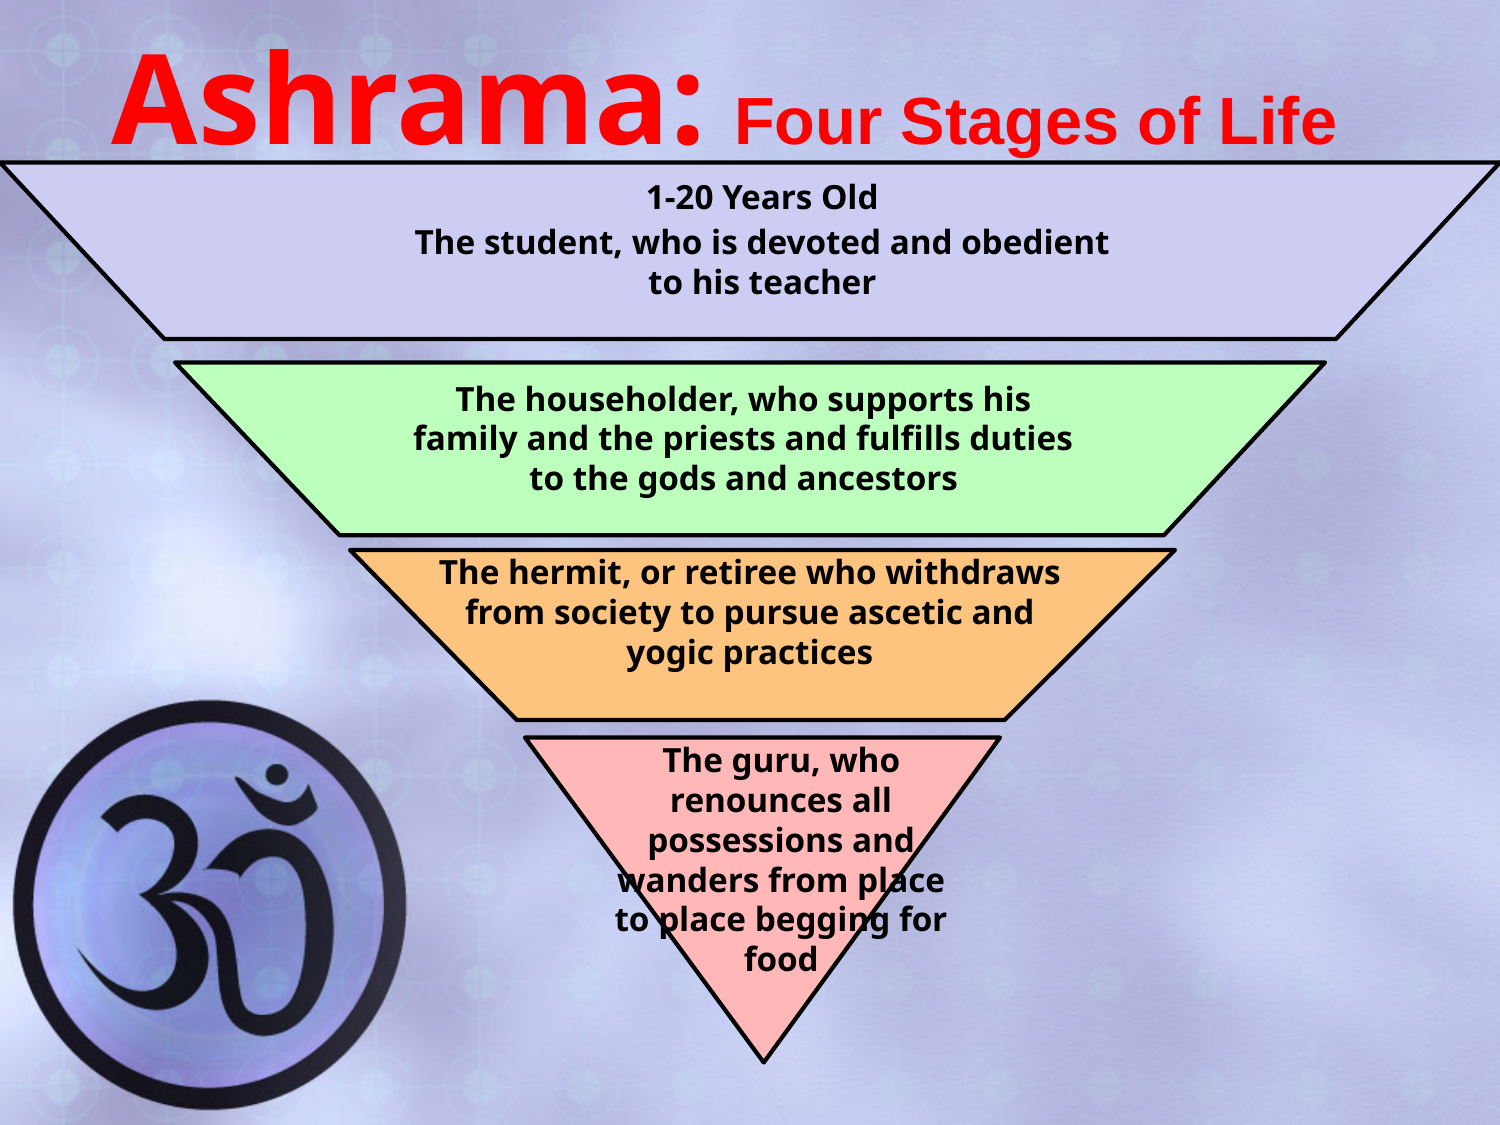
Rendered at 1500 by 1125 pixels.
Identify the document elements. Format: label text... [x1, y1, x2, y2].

text_box [513, 717, 1008, 721]
text_box The guru, who renounces all possessions and wanders from place to place begging for food [612, 738, 950, 979]
text_box [0, 162, 1500, 340]
text_box [175, 362, 1326, 536]
text_box [350, 549, 412, 614]
picture [0, 164, 1500, 1125]
text_box The hermit, or retiree who withdraws from society to pursue ascetic and yogic practices [425, 630, 1075, 717]
text_box 1-20 Years Old The student, who is devoted and obedient to his teacher [412, 176, 1113, 302]
text_box [702, 979, 825, 1063]
picture [0, 0, 1500, 162]
text_box The householder, who supports his family and the priests and fulfills duties to the gods and ancestors [412, 377, 1075, 630]
text_box Ashrama: Four Stages of Life [37, 12, 1413, 162]
text_box [525, 737, 1000, 856]
text_box [1075, 549, 1176, 650]
